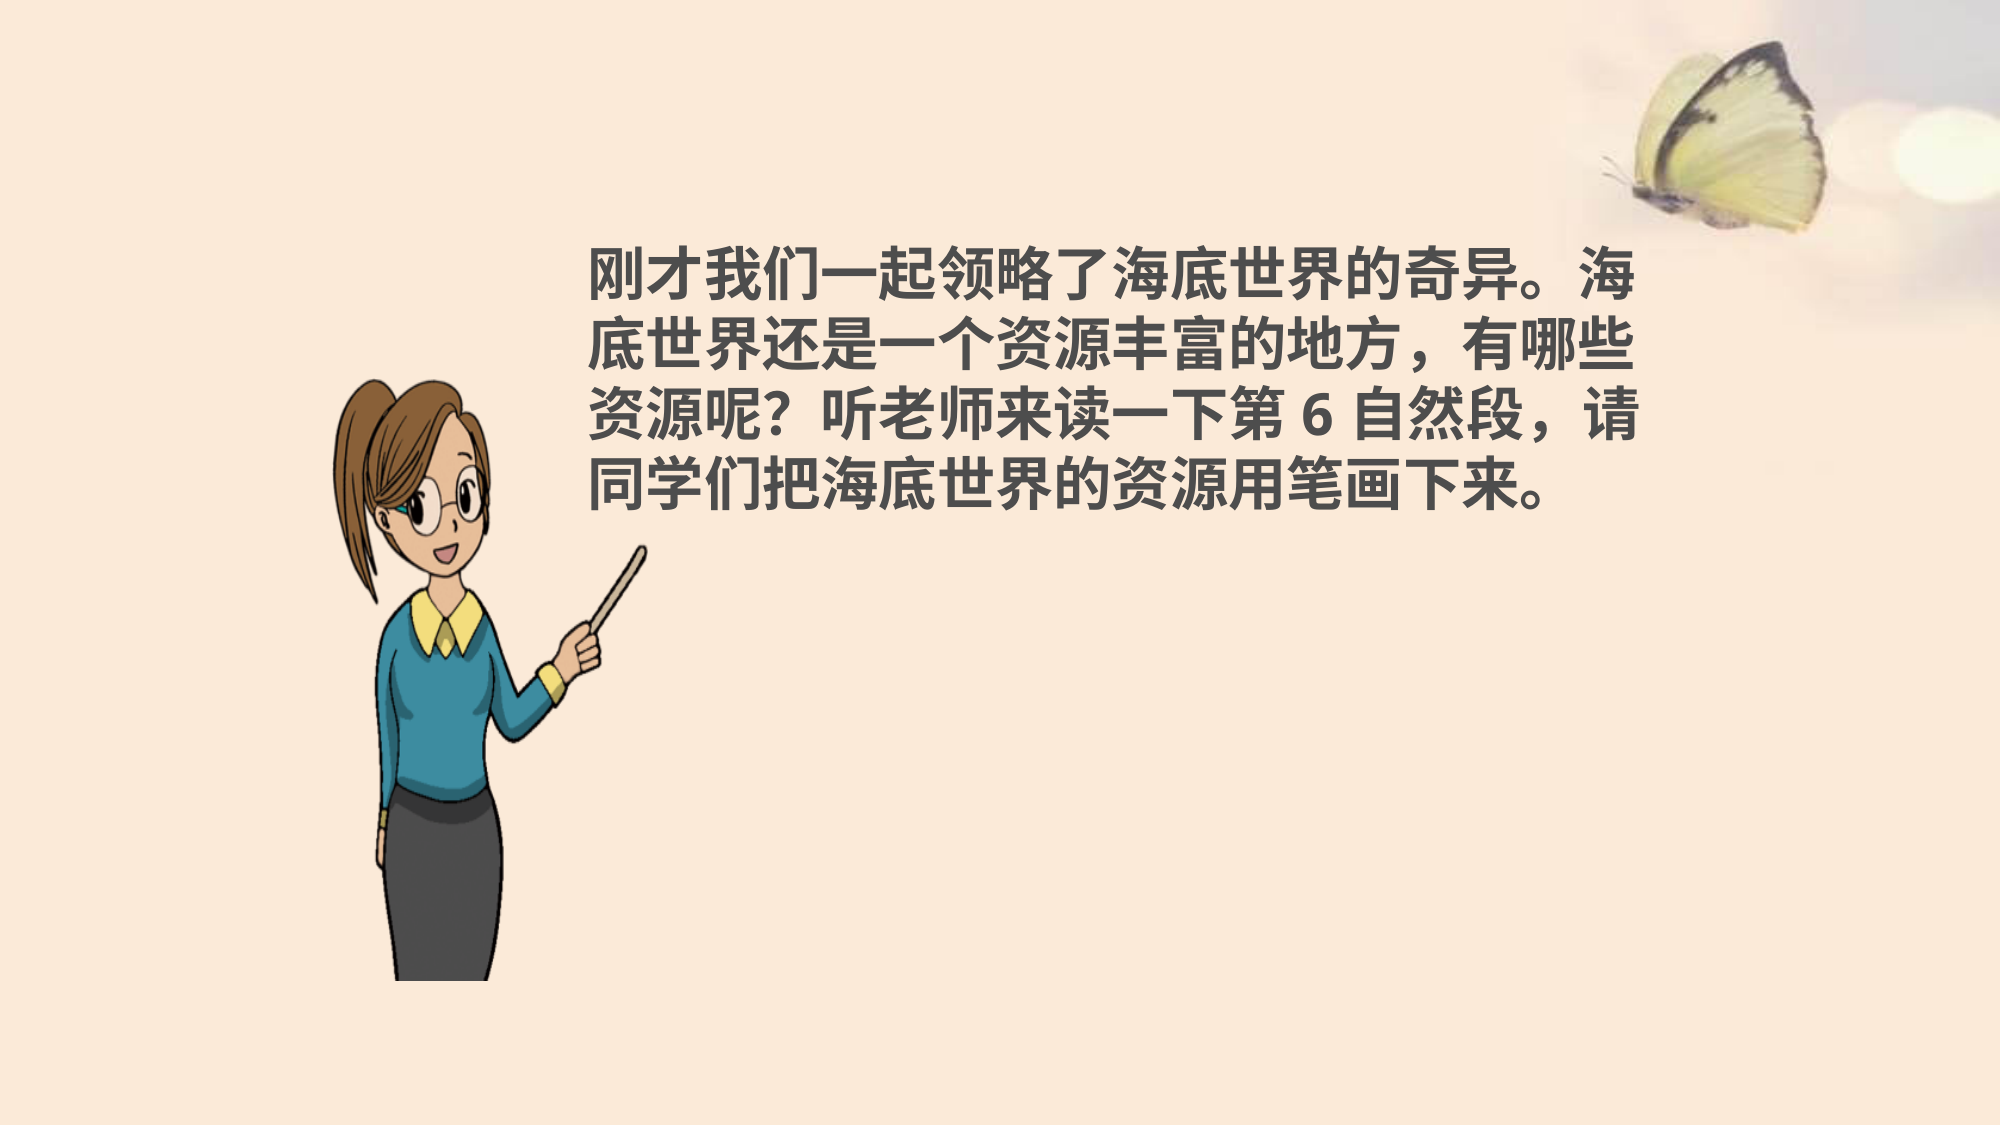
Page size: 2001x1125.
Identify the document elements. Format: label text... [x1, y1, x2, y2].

picture [0, 0, 2000, 1125]
text_box 刚才我们一起领略了海底世界的奇异。海底世界还是一个资源丰富的地方，有哪些资源呢？听老师来读一下第6自然段，请同学们把海底世界的资源用笔画下来。 [572, 229, 1707, 525]
